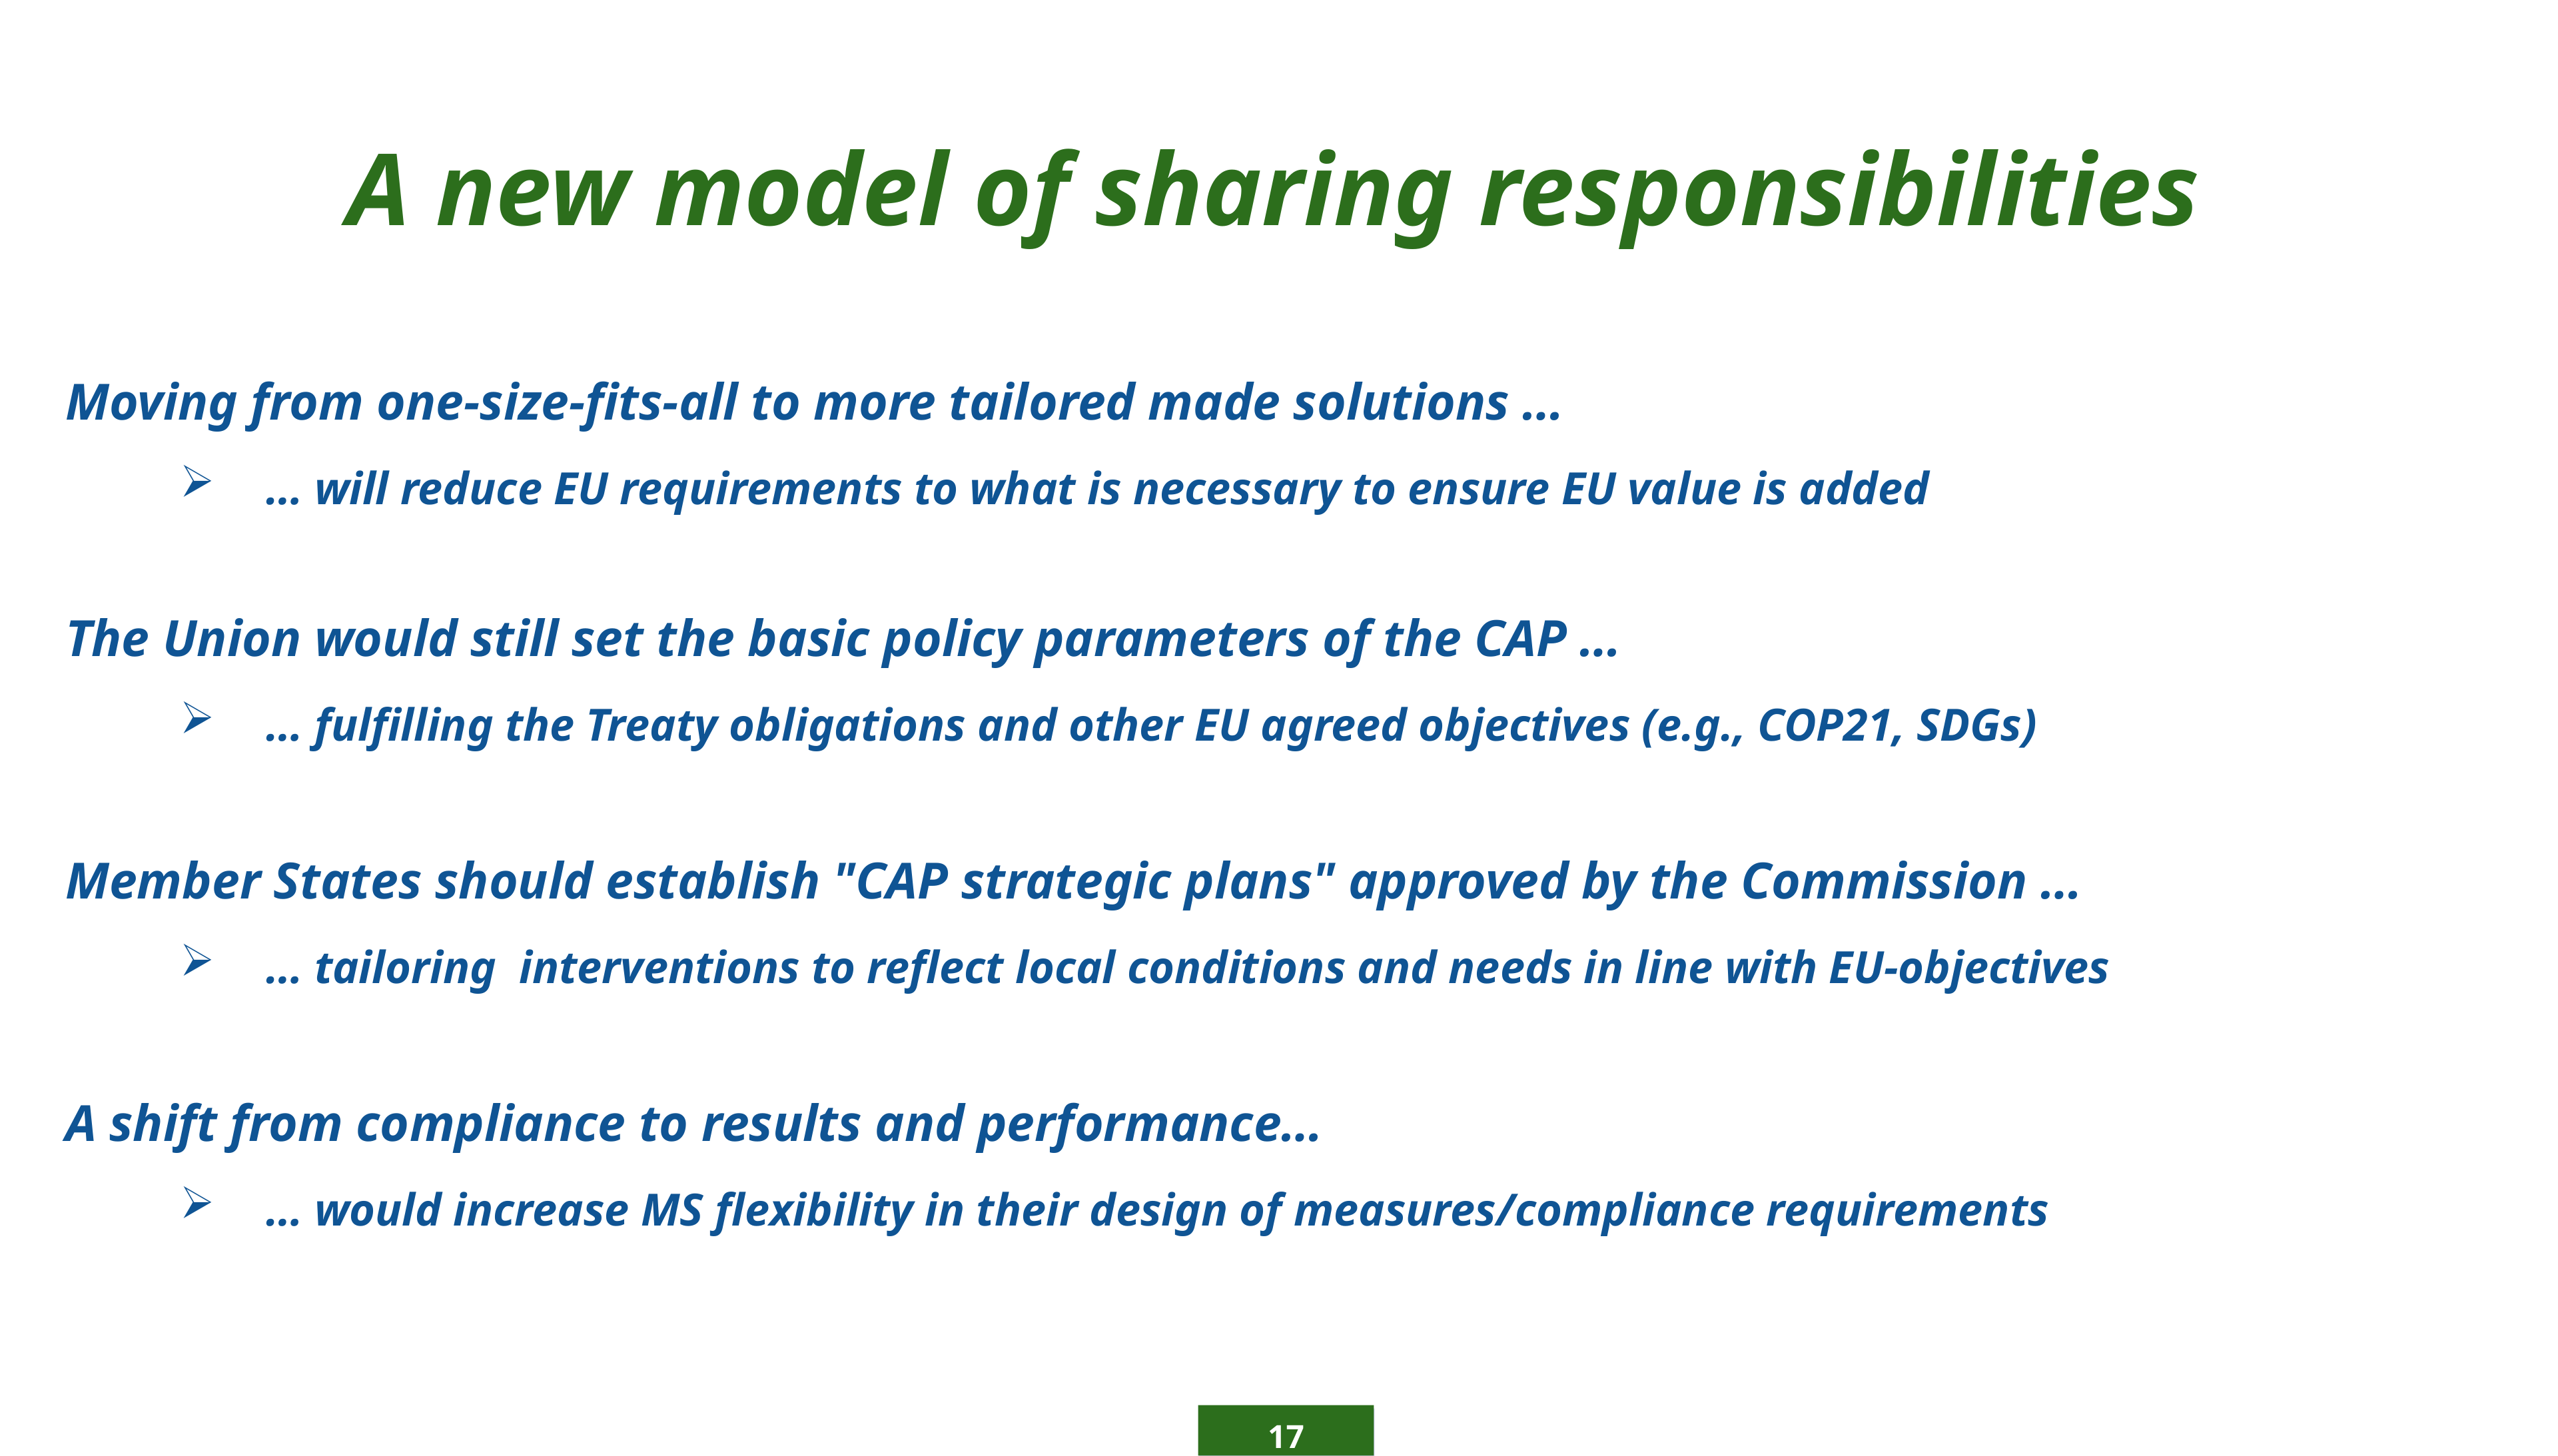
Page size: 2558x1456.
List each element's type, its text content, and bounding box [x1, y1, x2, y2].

title A new model of sharing responsibilities [85, 114, 2487, 295]
list Moving from one-size-fits-all to more tailored made solutions … … will reduce EU requirements to what is necessary to ensure EU value is added The Union would still set the basic policy parameters of the CAP … … fulfilling the Treaty obligations and other EU agreed objectives (e.g., COP21, SDGs) Member States should establish "CAP strategic plans" approved by the Commission … … tailoring interventions to reflect local conditions and needs in line with EU-objectives A shift from compliance to results and performance… … would increase MS flexibility in their design of measures/compliance requirements [55, 295, 2517, 1318]
text_box 17 [1198, 1405, 1374, 1456]
